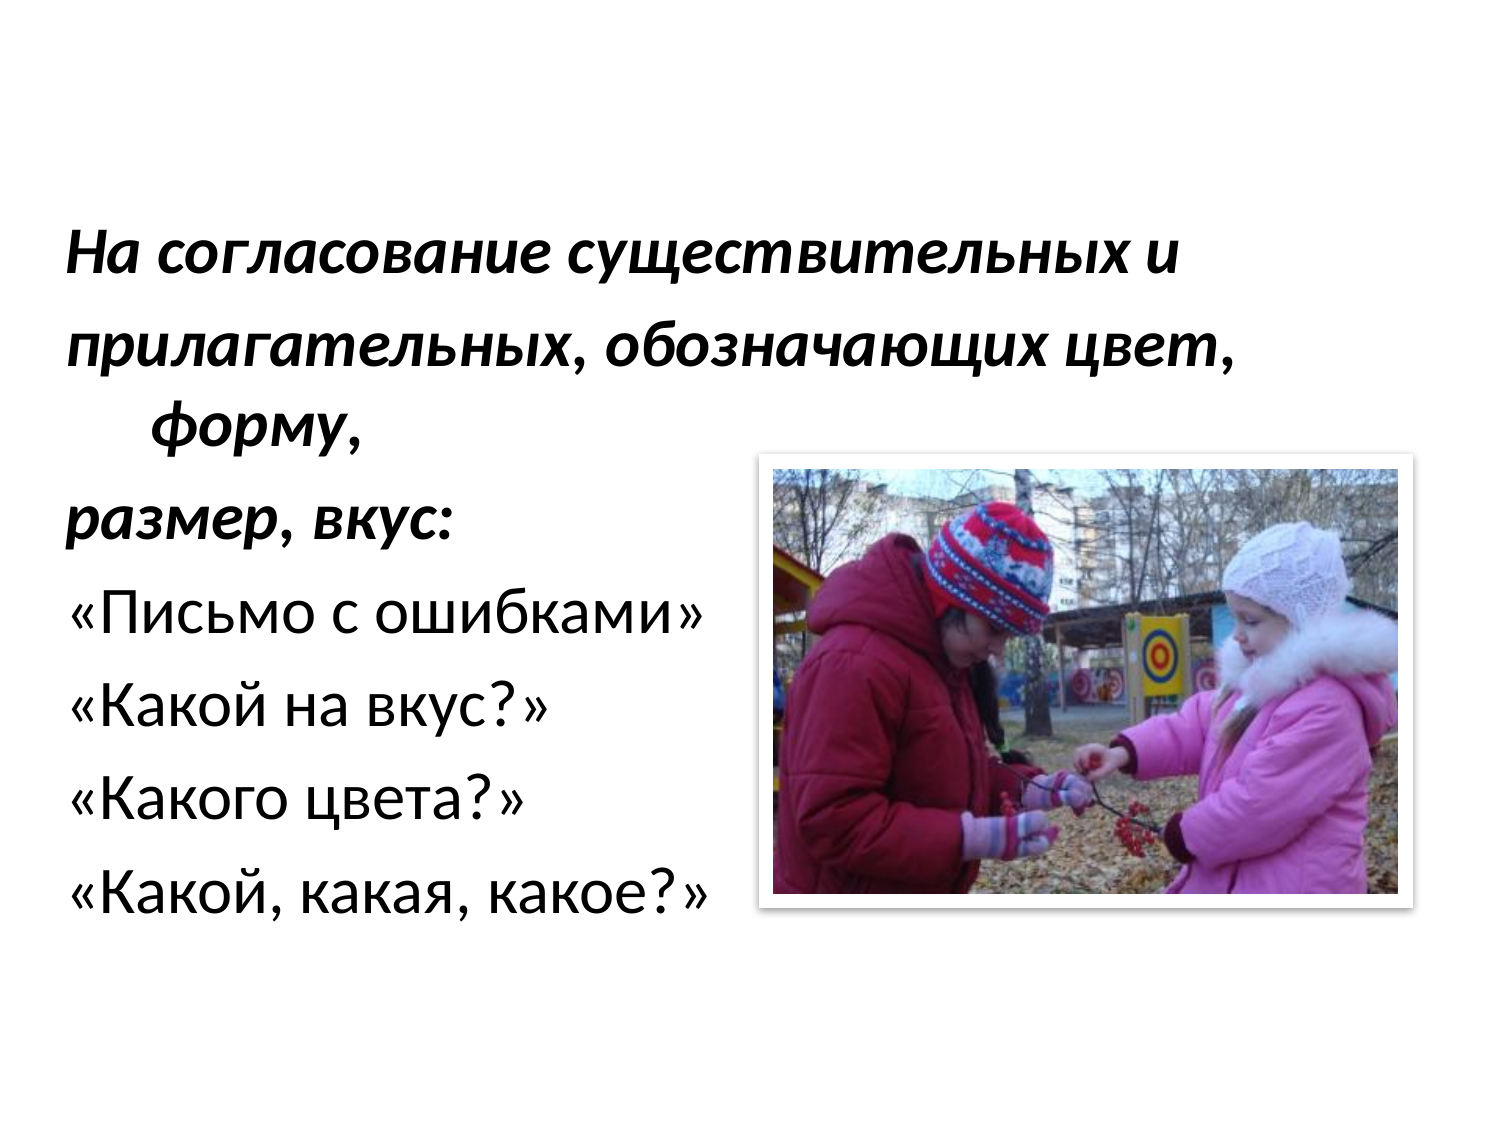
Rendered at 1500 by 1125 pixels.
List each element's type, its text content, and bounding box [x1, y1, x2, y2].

picture [773, 468, 1399, 894]
list На согласование существительных и прилагательных, обозначающих цвет, форму, размер, вкус: «Письмо с ошибками» «Какой на вкус?» «Какого цвета?» «Какой, какая, какое?» [50, 199, 1475, 998]
